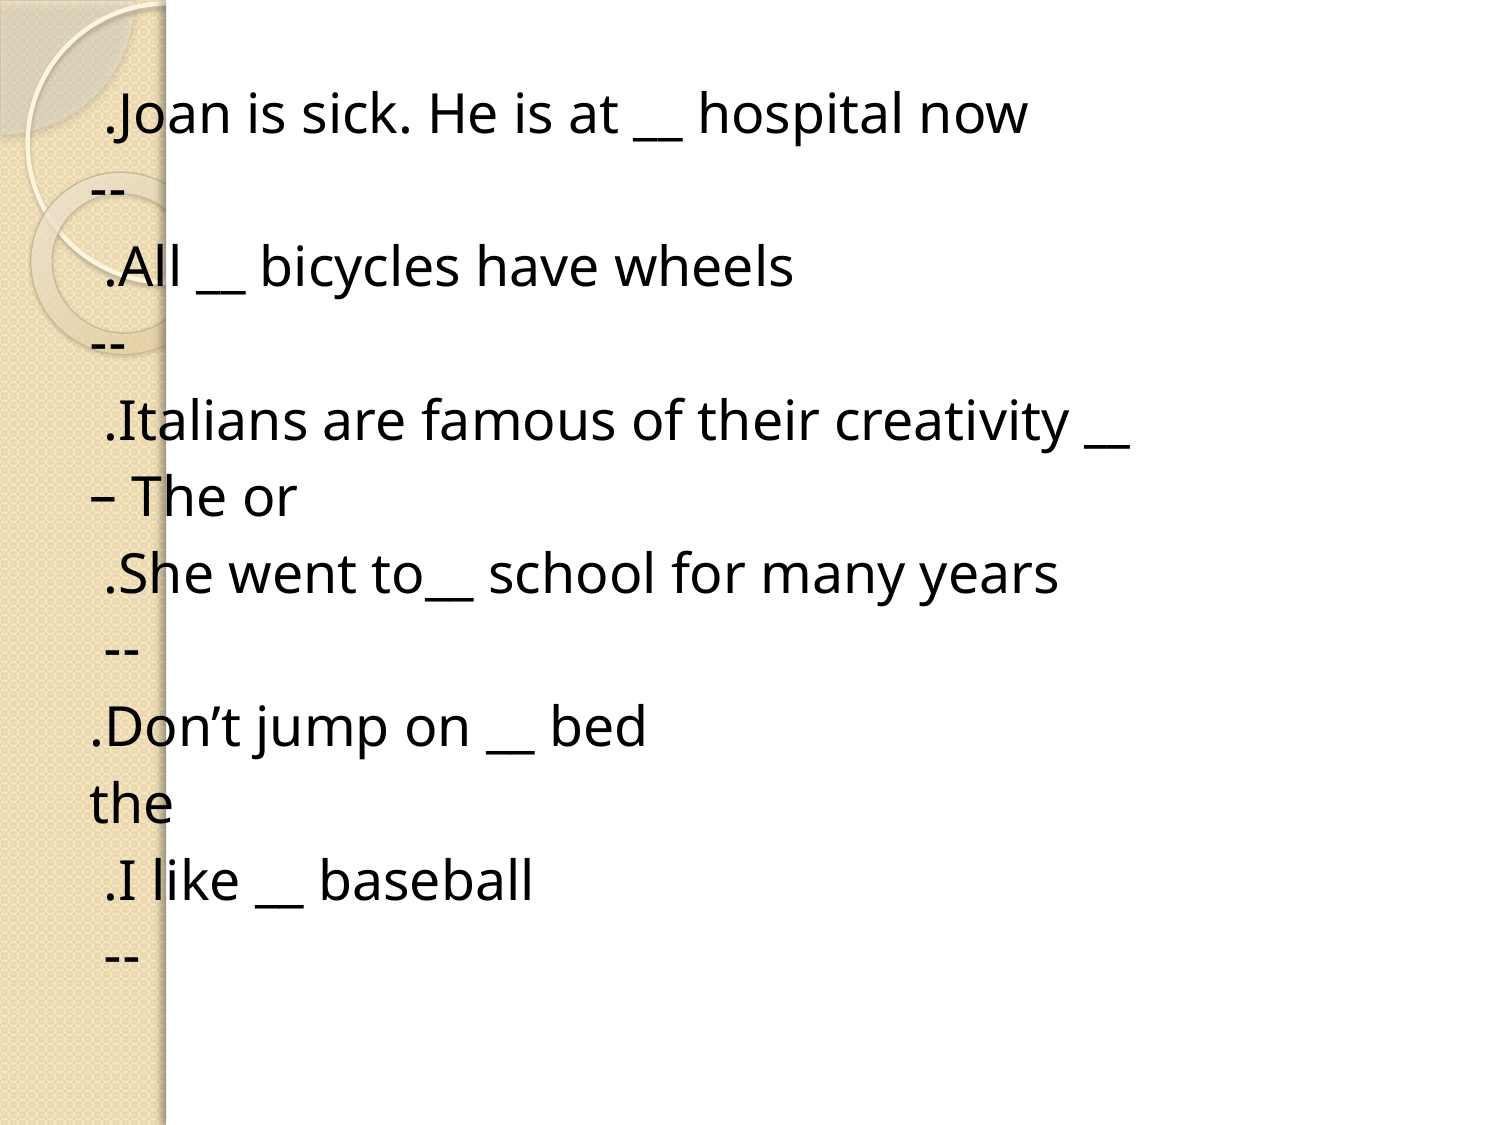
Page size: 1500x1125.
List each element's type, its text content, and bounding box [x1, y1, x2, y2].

list Joan is sick. He is at __ hospital now. -- All __ bicycles have wheels. -- __ Italians are famous of their creativity. The or – She went to__ school for many years. -- Don’t jump on __ bed. the I like __ baseball. -- [75, 70, 1425, 1005]
